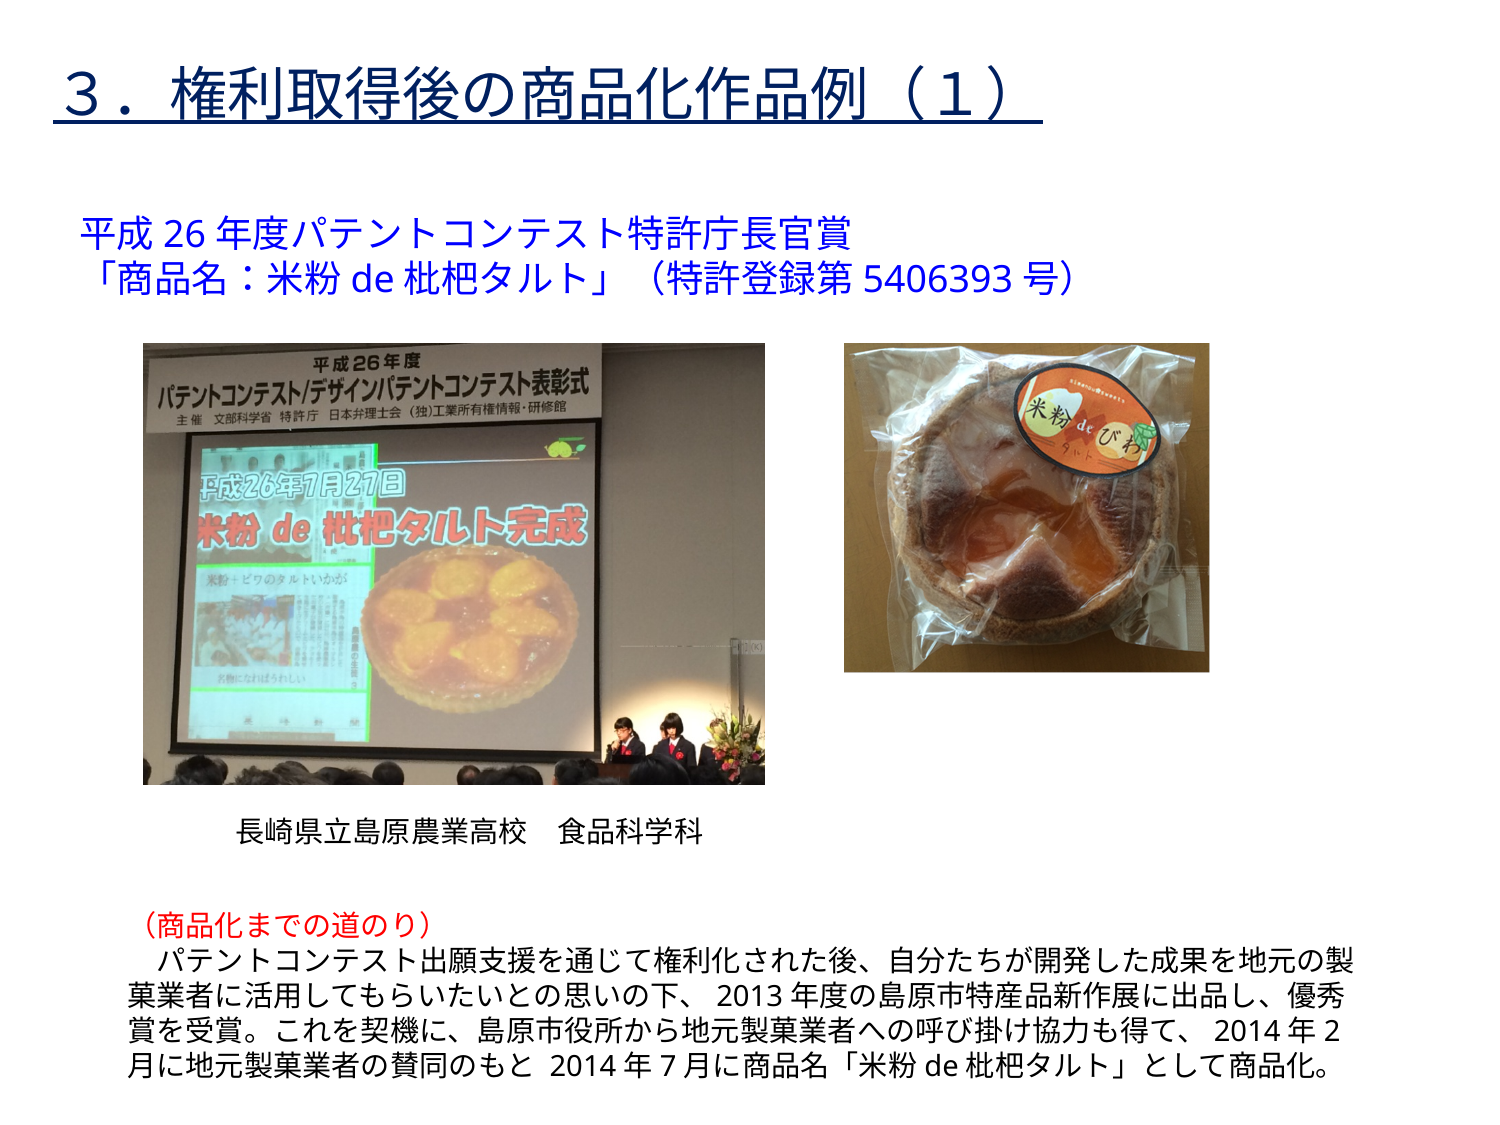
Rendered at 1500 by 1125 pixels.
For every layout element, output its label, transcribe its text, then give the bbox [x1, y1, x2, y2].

picture [143, 343, 765, 786]
text_box 長崎県立島原農業高校 食品科学科 [221, 806, 745, 856]
text_box （商品化までの道のり） パテントコンテスト出願支援を通じて権利化された後、自分たちが開発した成果を地元の製菓業者に活用してもらいたいとの思いの下、2013年度の島原市特産品新作展に出品し、優秀賞を受賞。これを契機に、島原市役所から地元製菓業者への呼び掛け協力も得て、2014年2月に地元製菓業者の賛同のもと 2014年7月に商品名「米粉de枇杷タルト」として商品化。 [100, 864, 1388, 1125]
title ３．権利取得後の商品化作品例（１） [38, 40, 1434, 145]
text_box 平成26年度パテントコンテスト特許庁長官賞 「商品名：米粉de枇杷タルト」（特許登録第5406393号） [64, 196, 1245, 313]
picture [844, 343, 1210, 673]
